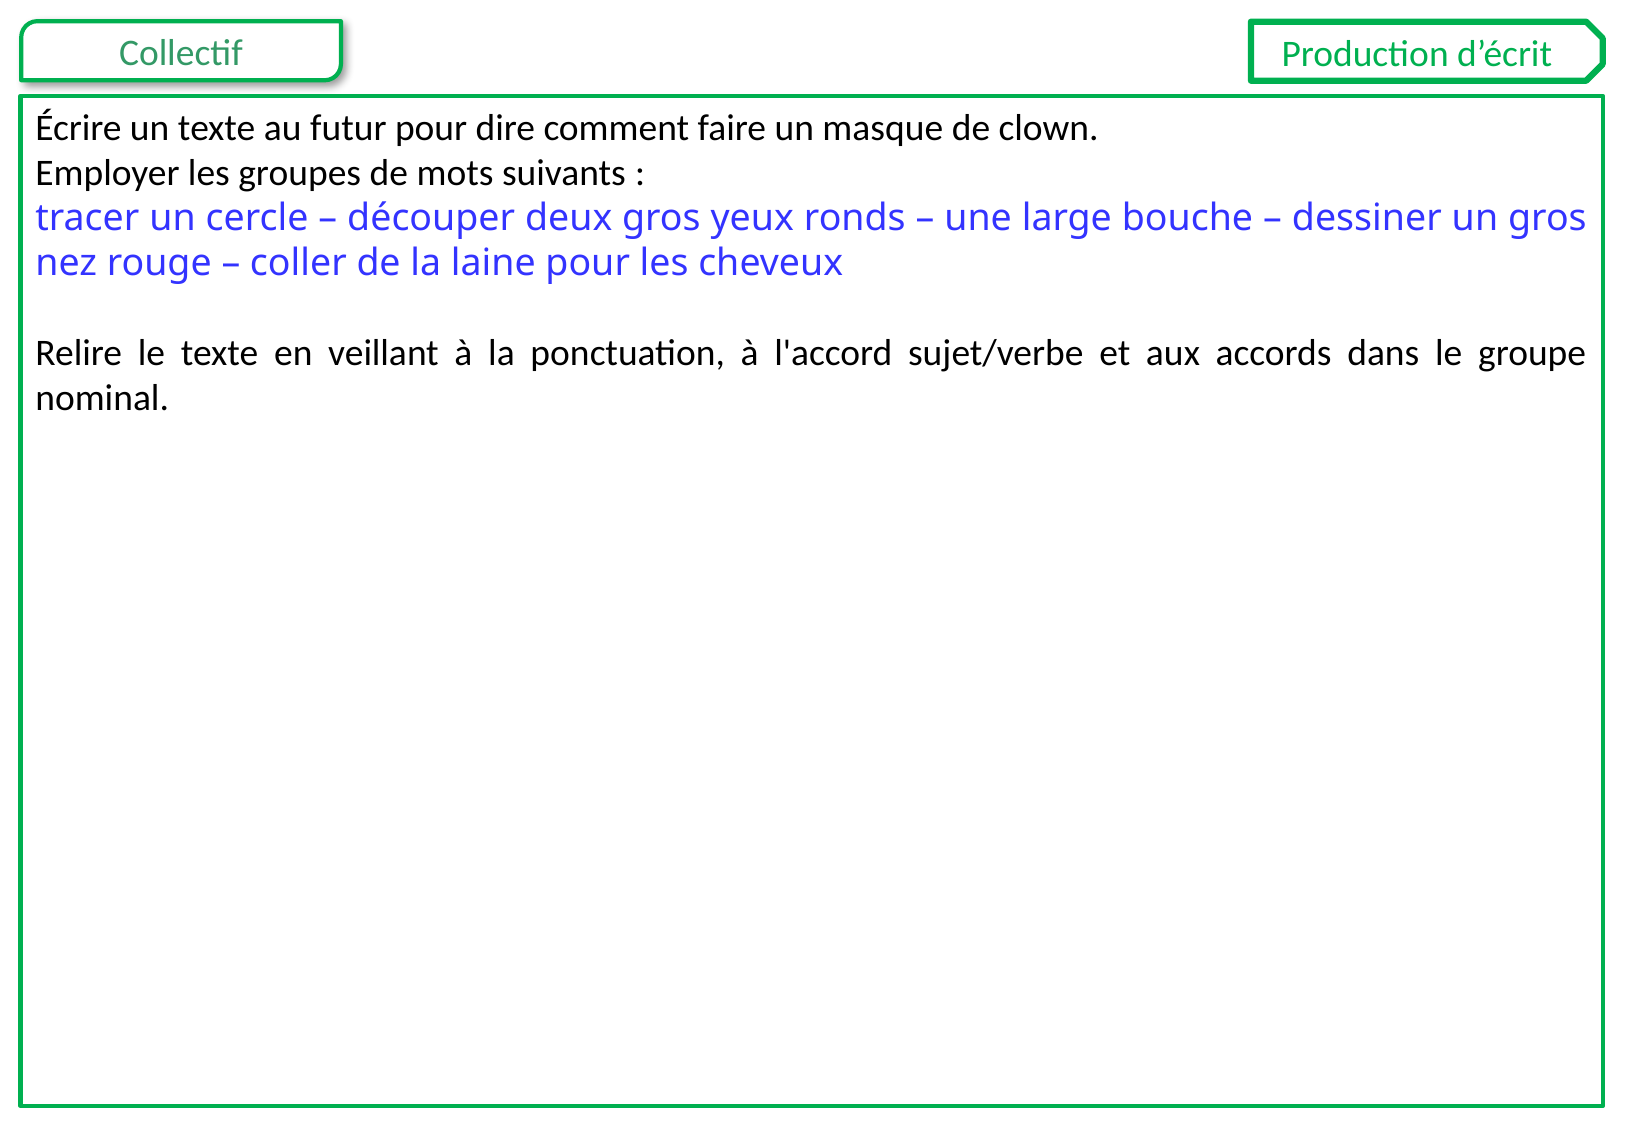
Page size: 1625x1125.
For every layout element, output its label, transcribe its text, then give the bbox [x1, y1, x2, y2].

list Écrire un texte au futur pour dire comment faire un masque de clown. Employer les groupes de mots suivants : tracer un cercle – découper deux gros yeux ronds – une large bouche – dessiner un gros nez rouge – coller de la laine pour les cheveux Relire le texte en veillant à la ponctuation, à l'accord sujet/verbe et aux accords dans le groupe nominal. [18, 94, 1605, 1108]
list Production d’écrit [1250, 21, 1584, 81]
